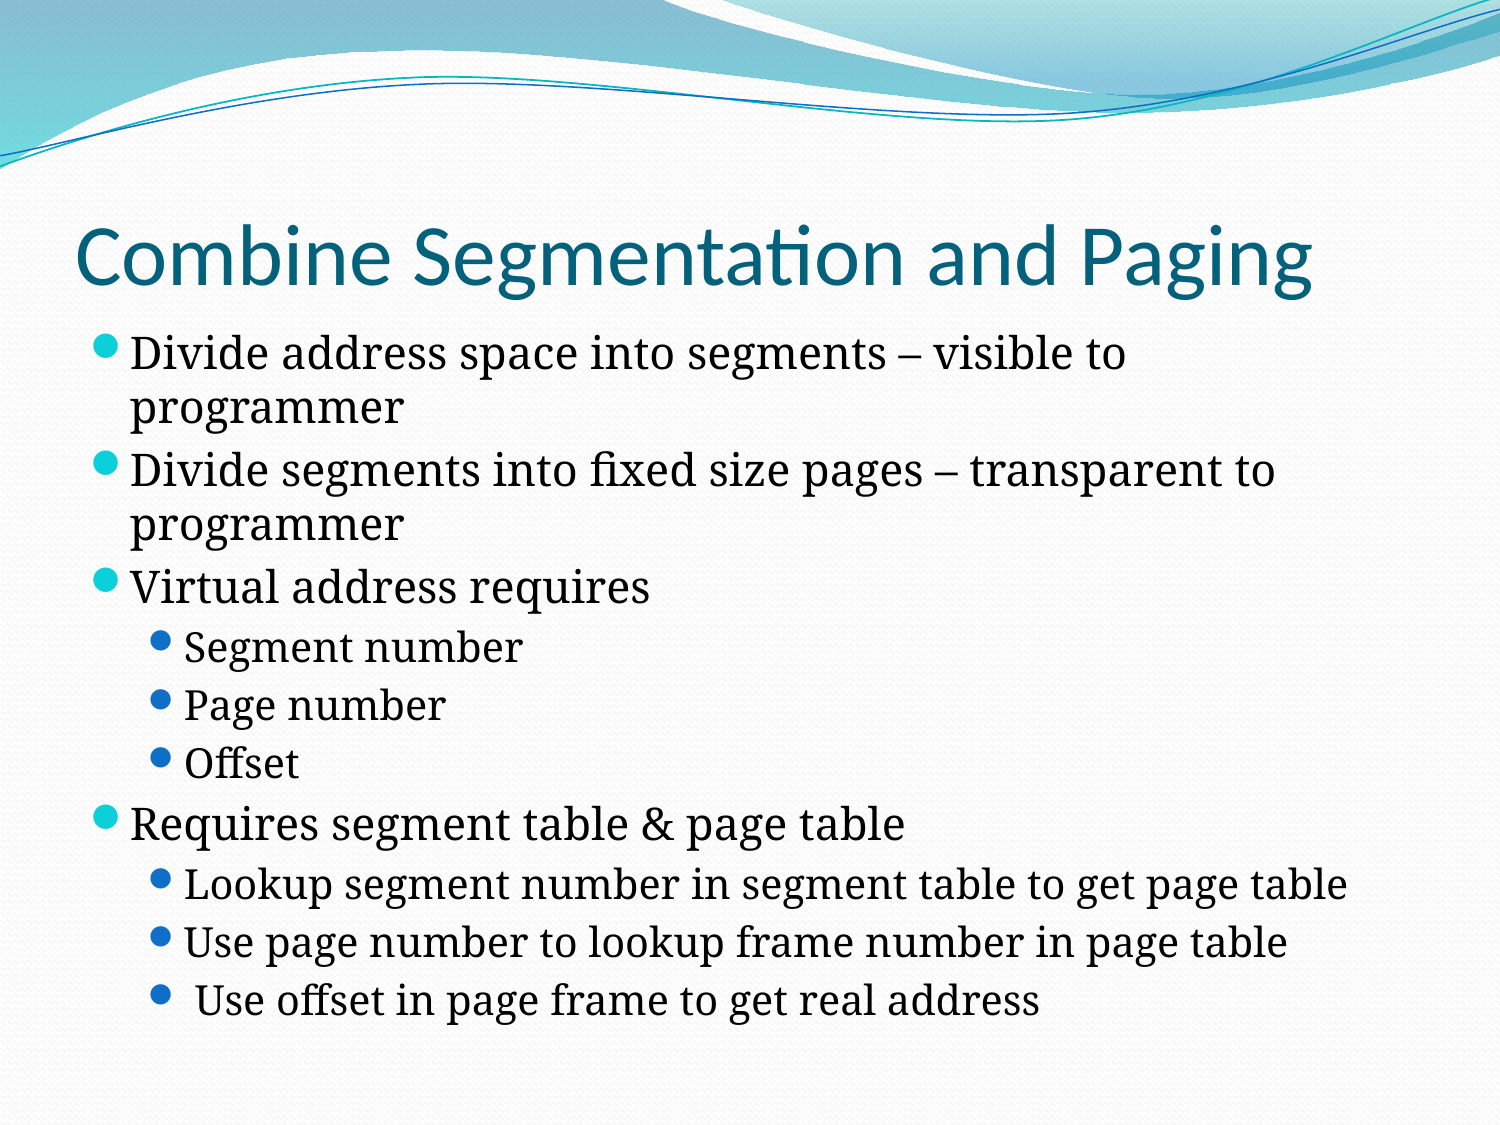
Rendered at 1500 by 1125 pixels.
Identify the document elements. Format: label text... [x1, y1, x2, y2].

list Divide address space into segments – visible to programmer Divide segments into fixed size pages – transparent to programmer Virtual address requires Segment number Page number Offset Requires segment table & page table Lookup segment number in segment table to get page table Use page number to lookup frame number in page table Use offset in page frame to get real address [75, 317, 1425, 1038]
title Combine Segmentation and Paging [75, 115, 1425, 303]
